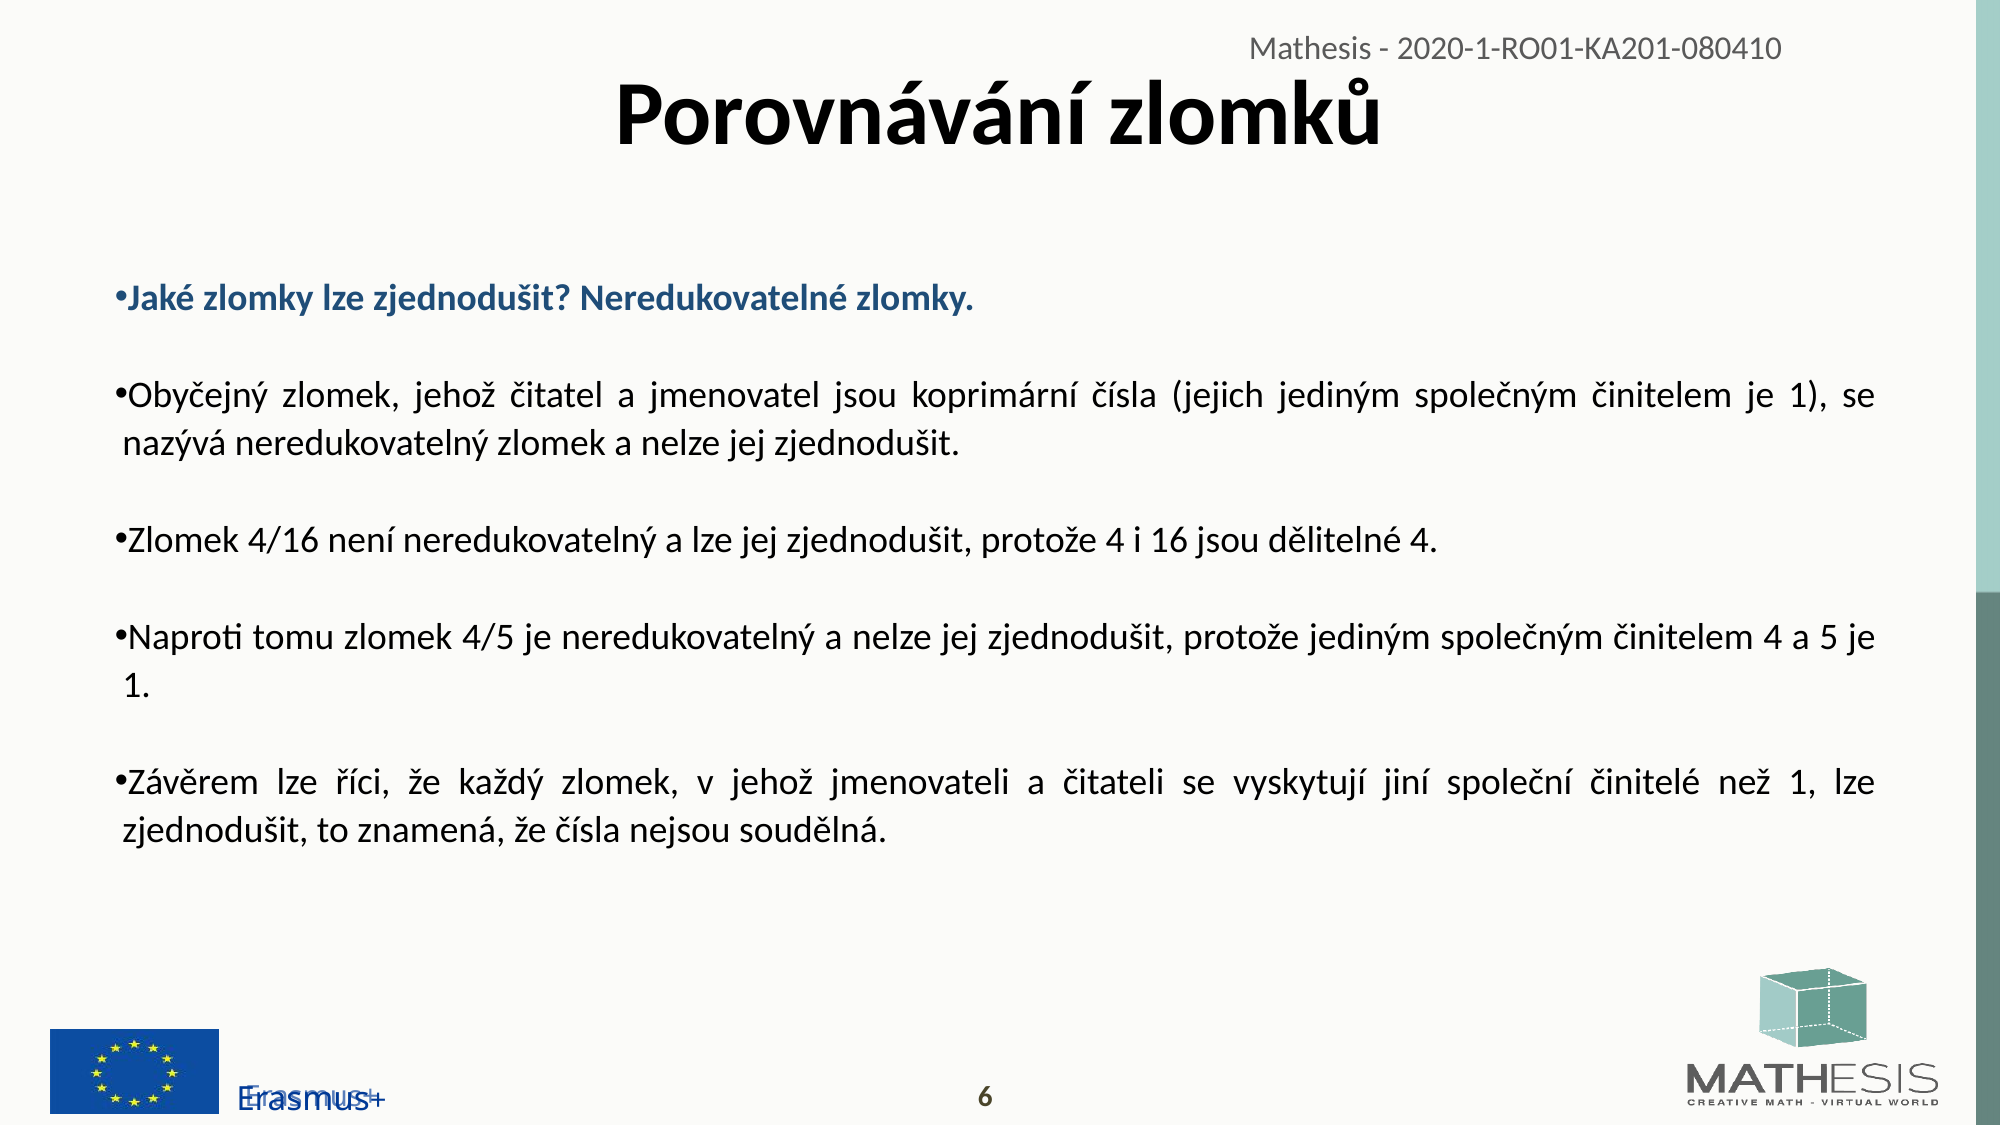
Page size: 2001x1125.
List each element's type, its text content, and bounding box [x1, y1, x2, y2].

list Jaké zlomky lze zjednodušit? Neredukovatelné zlomky. Obyčejný zlomek, jehož čitatel a jmenovatel jsou koprimární čísla (jejich jediným společným činitelem je 1), se nazývá neredukovatelný zlomek a nelze jej zjednodušit. Zlomek 4/16 není neredukovatelný a lze jej zjednodušit, protože 4 i 16 jsou dělitelné 4. Naproti tomu zlomek 4/5 je neredukovatelný a nelze jej zjednodušit, protože jediným společným činitelem 4 a 5 je 1. Závěrem lze říci, že každý zlomek, v jehož jmenovateli a čitateli se vyskytují jiní společní činitelé než 1, lze zjednodušit, to znamená, že čísla nejsou soudělná. [99, 262, 1900, 1005]
title Porovnávání zlomků [99, 45, 1900, 233]
picture [50, 1029, 219, 1114]
